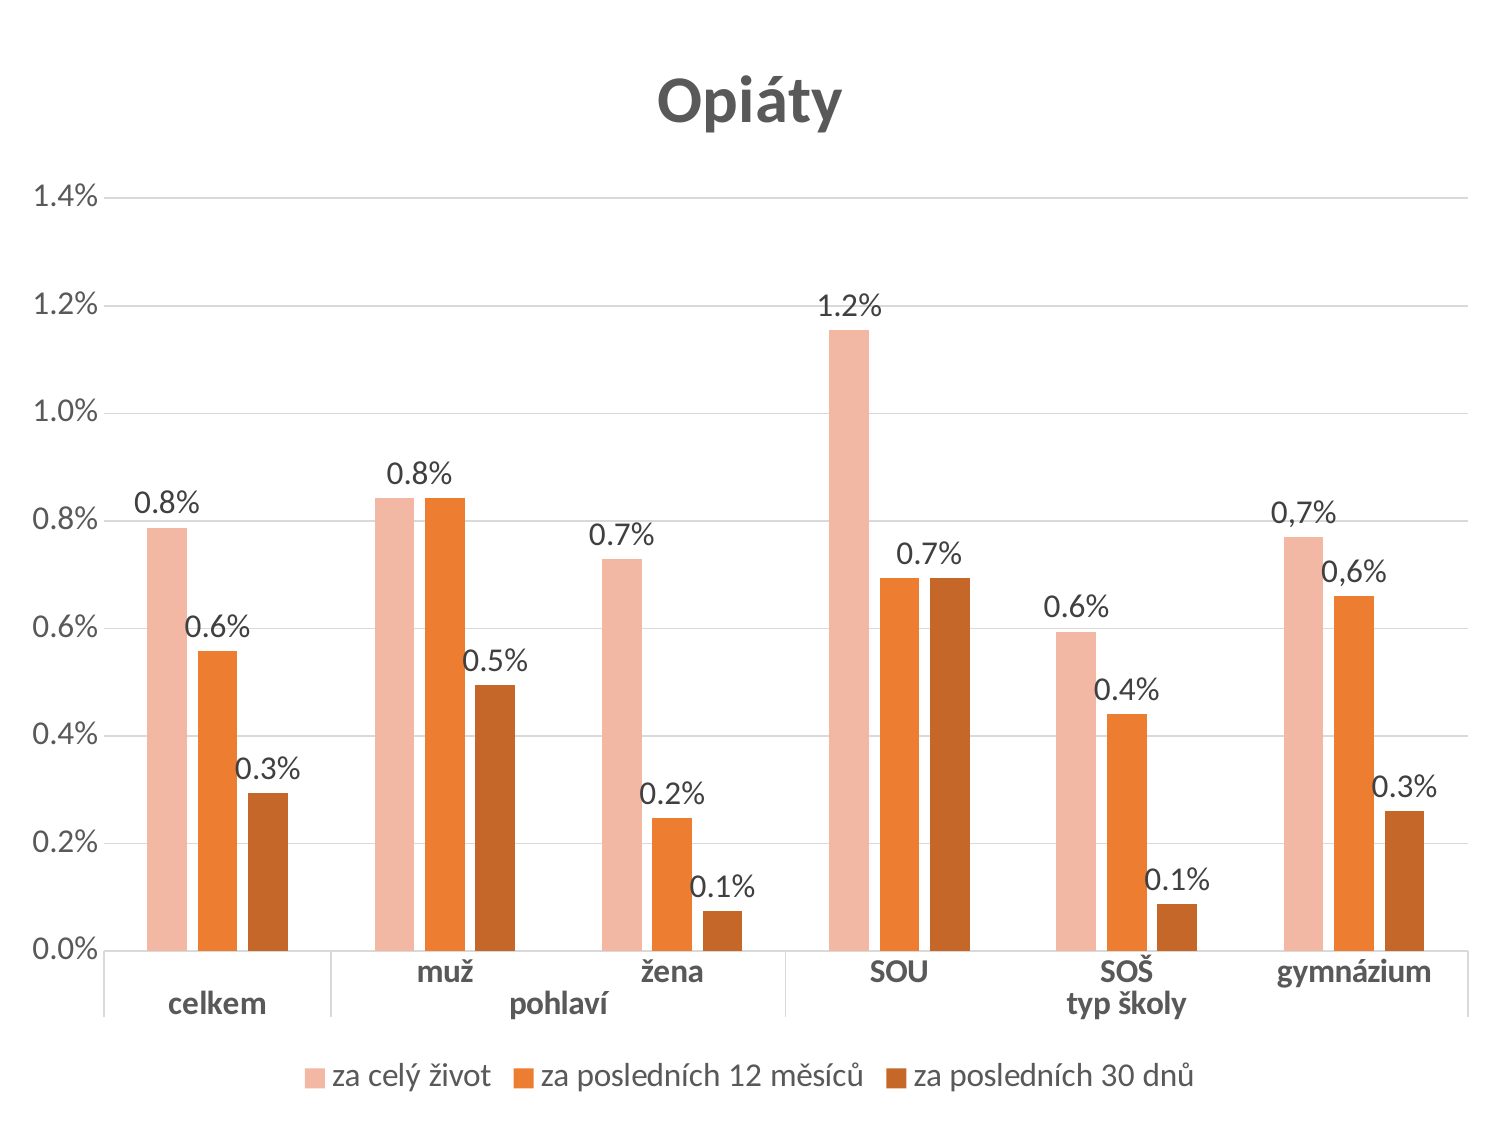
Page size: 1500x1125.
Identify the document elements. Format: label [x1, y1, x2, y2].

chart [2, 23, 1498, 1102]
